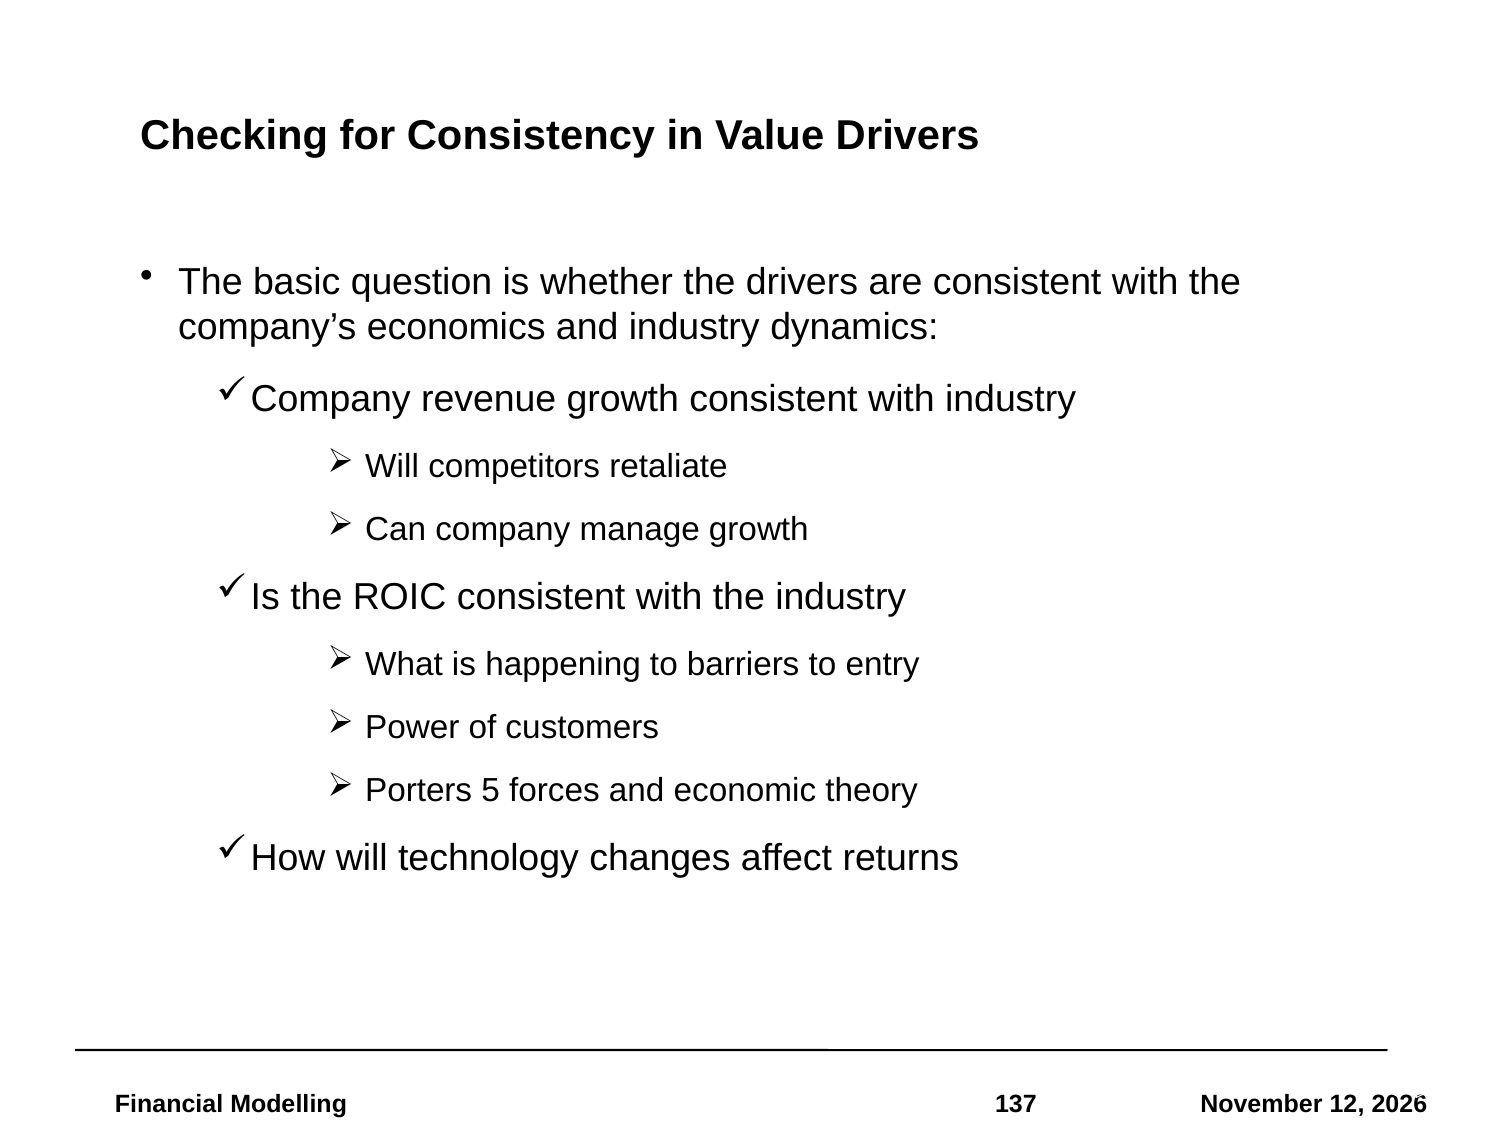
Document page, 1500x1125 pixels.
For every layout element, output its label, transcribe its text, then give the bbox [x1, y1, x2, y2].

list The basic question is whether the drivers are consistent with the company’s economics and industry dynamics: Company revenue growth consistent with industry Will competitors retaliate Can company manage growth Is the ROIC consistent with the industry What is happening to barriers to entry Power of customers Porters 5 forces and economic theory How will technology changes affect returns [124, 249, 1413, 1001]
title Checking for Consistency in Value Drivers [124, 99, 1413, 226]
